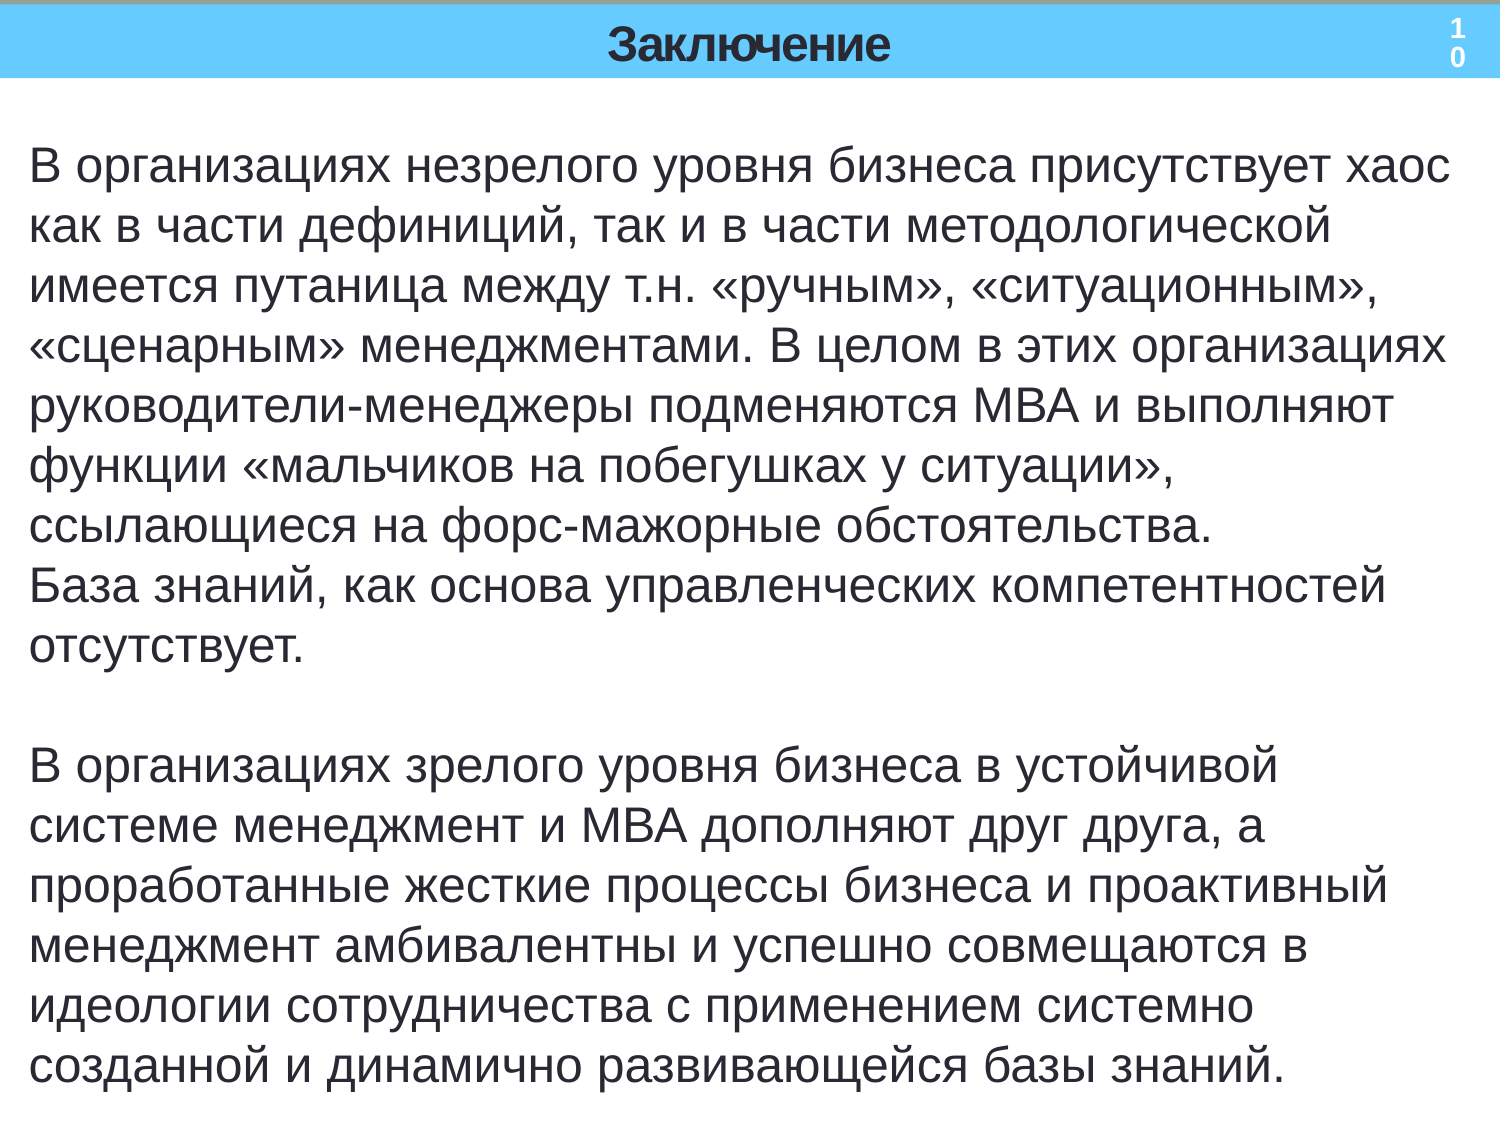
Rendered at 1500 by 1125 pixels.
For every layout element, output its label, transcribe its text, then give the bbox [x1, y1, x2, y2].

text_box В организациях незрелого уровня бизнеса присутствует хаос как в части дефиниций, так и в части методологической имеется путаница между т.н. «ручным», «ситуационным», «сценарным» менеджментами. В целом в этих организациях руководители-менеджеры подменяются МВА и выполняют функции «мальчиков на побегушках у ситуации», ссылающиеся на форс-мажорные обстоятельства. База знаний, как основа управленческих компетентностей отсутствует. В организациях зрелого уровня бизнеса в устойчивой системе менеджмент и МВА дополняют друг друга, а проработанные жесткие процессы бизнеса и проактивный менеджмент амбивалентны и успешно совмещаются в идеологии сотрудничества с применением системно созданной и динамично развивающейся базы знаний. [13, 125, 1479, 1101]
title Заключение [0, 4, 1500, 79]
slide_number 10 [1435, 0, 1484, 54]
